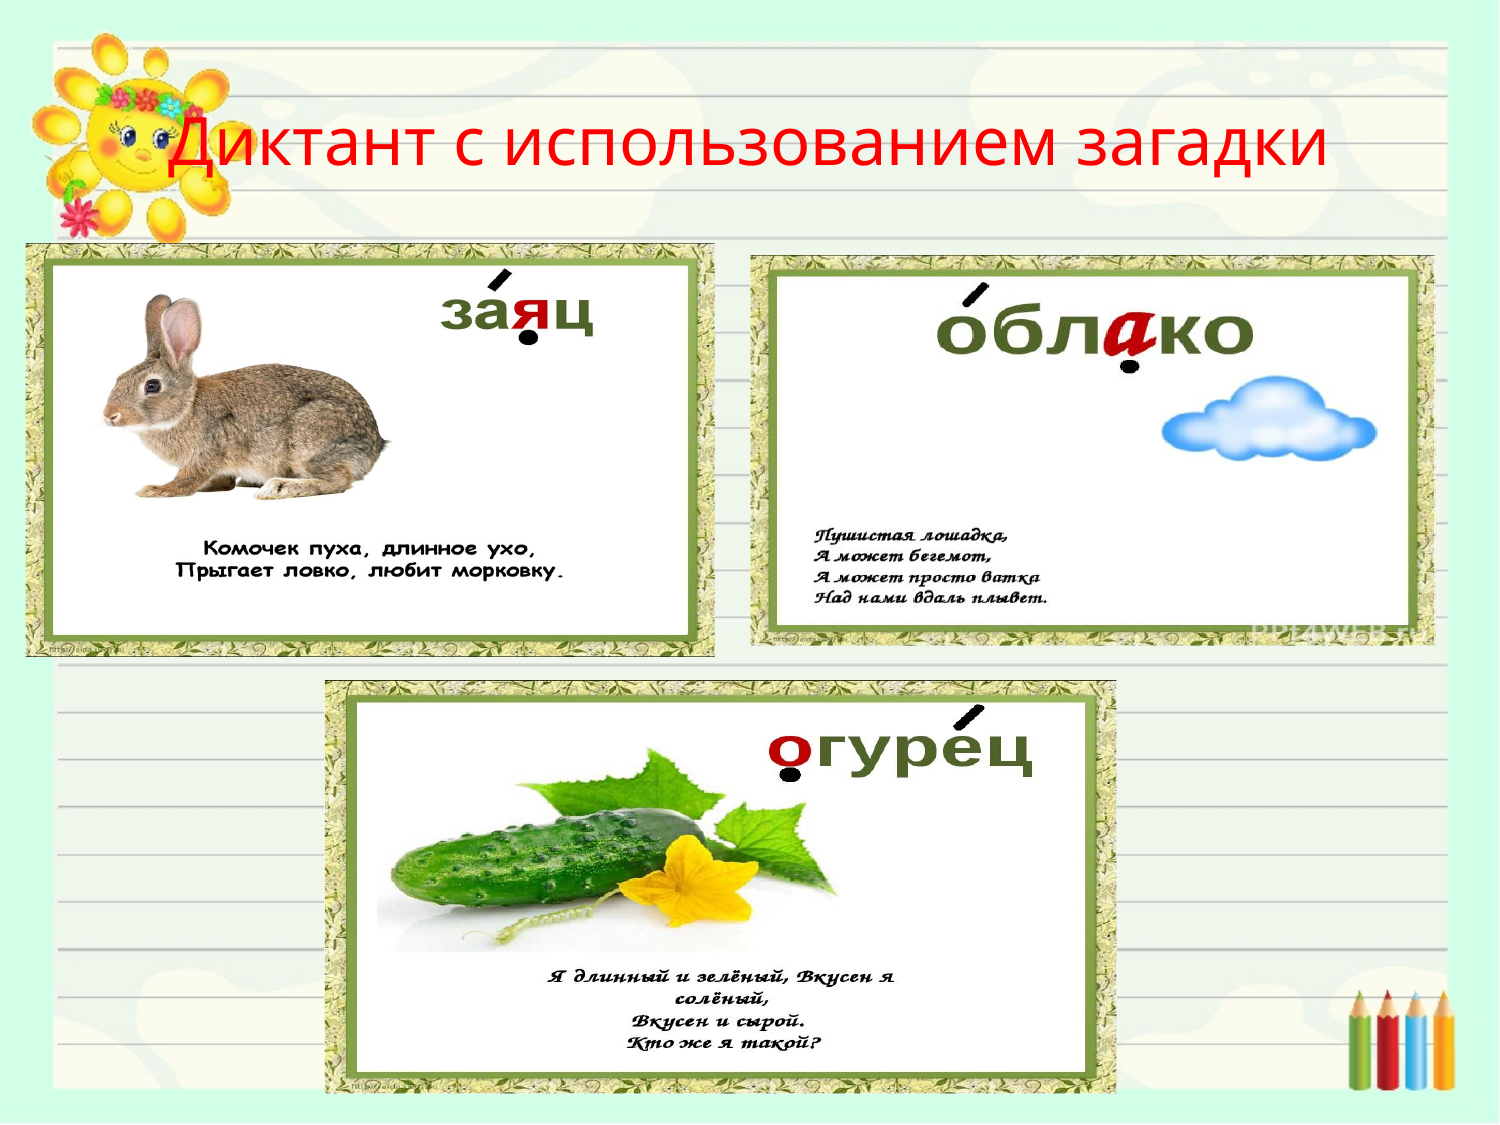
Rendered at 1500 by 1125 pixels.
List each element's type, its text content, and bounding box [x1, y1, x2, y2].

picture [0, 0, 1500, 1125]
title Диктант с использованием загадки [75, 45, 1425, 233]
